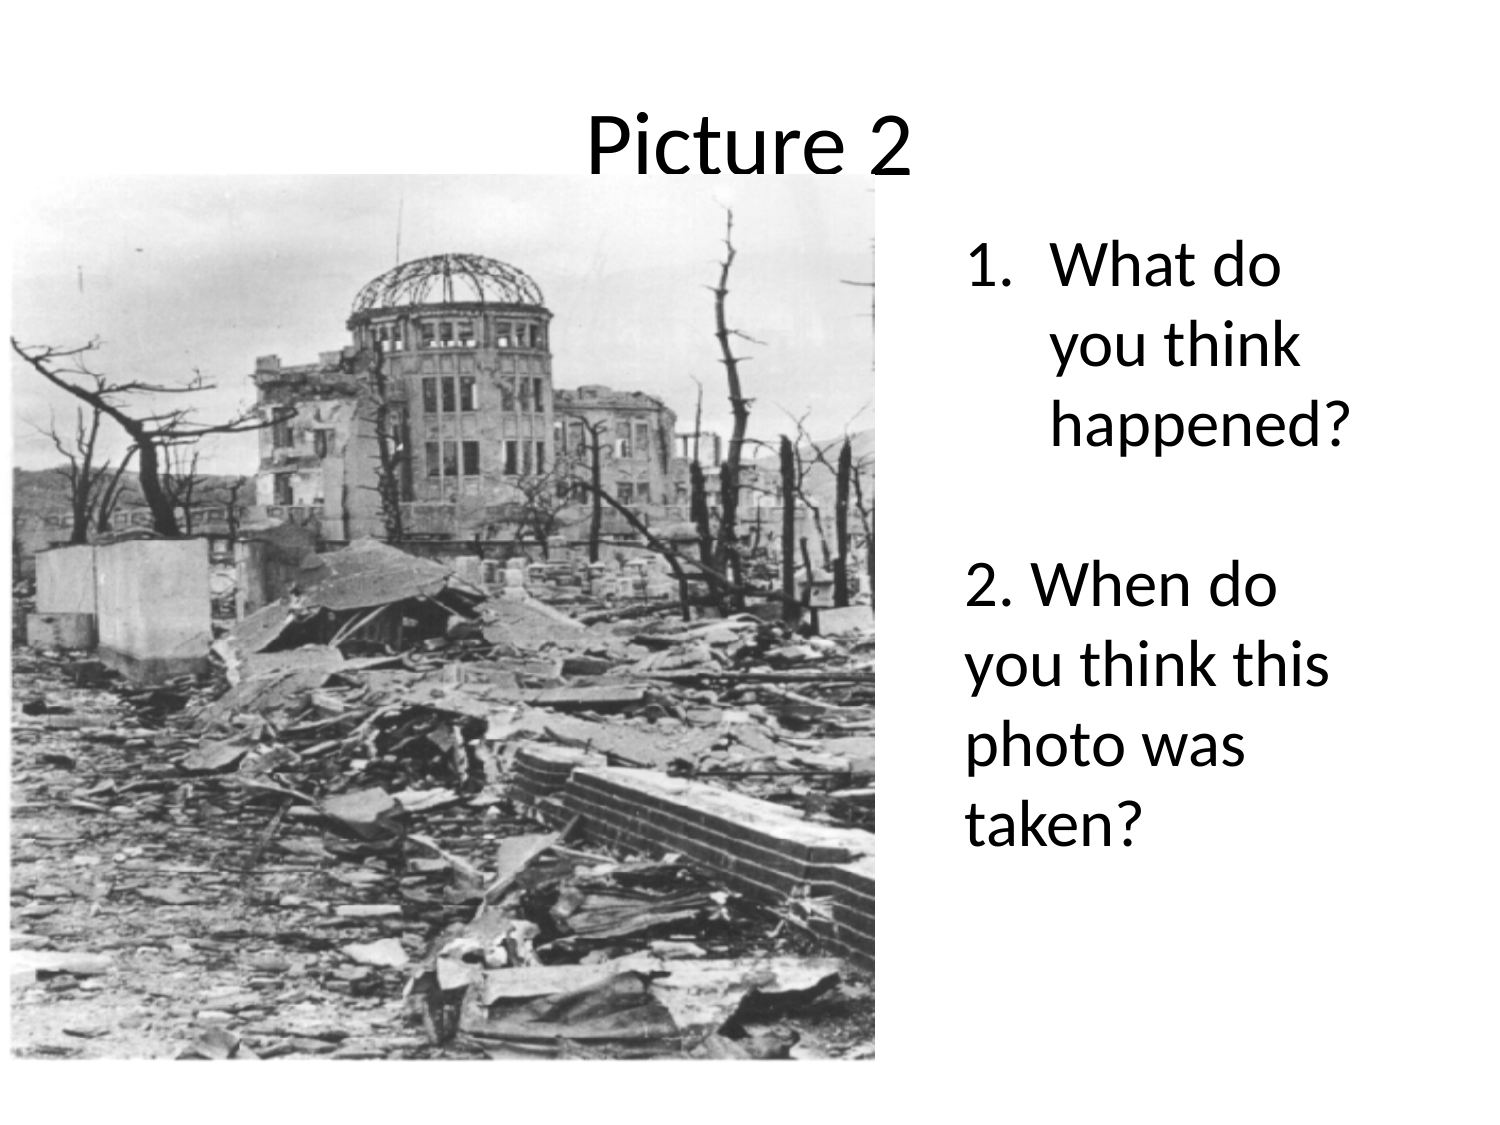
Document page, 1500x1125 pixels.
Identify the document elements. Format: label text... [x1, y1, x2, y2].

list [0, 174, 876, 1063]
text_box What do you think happened? 2. When do you think this photo was taken? [949, 212, 1400, 947]
title Picture 2 [75, 45, 1425, 233]
